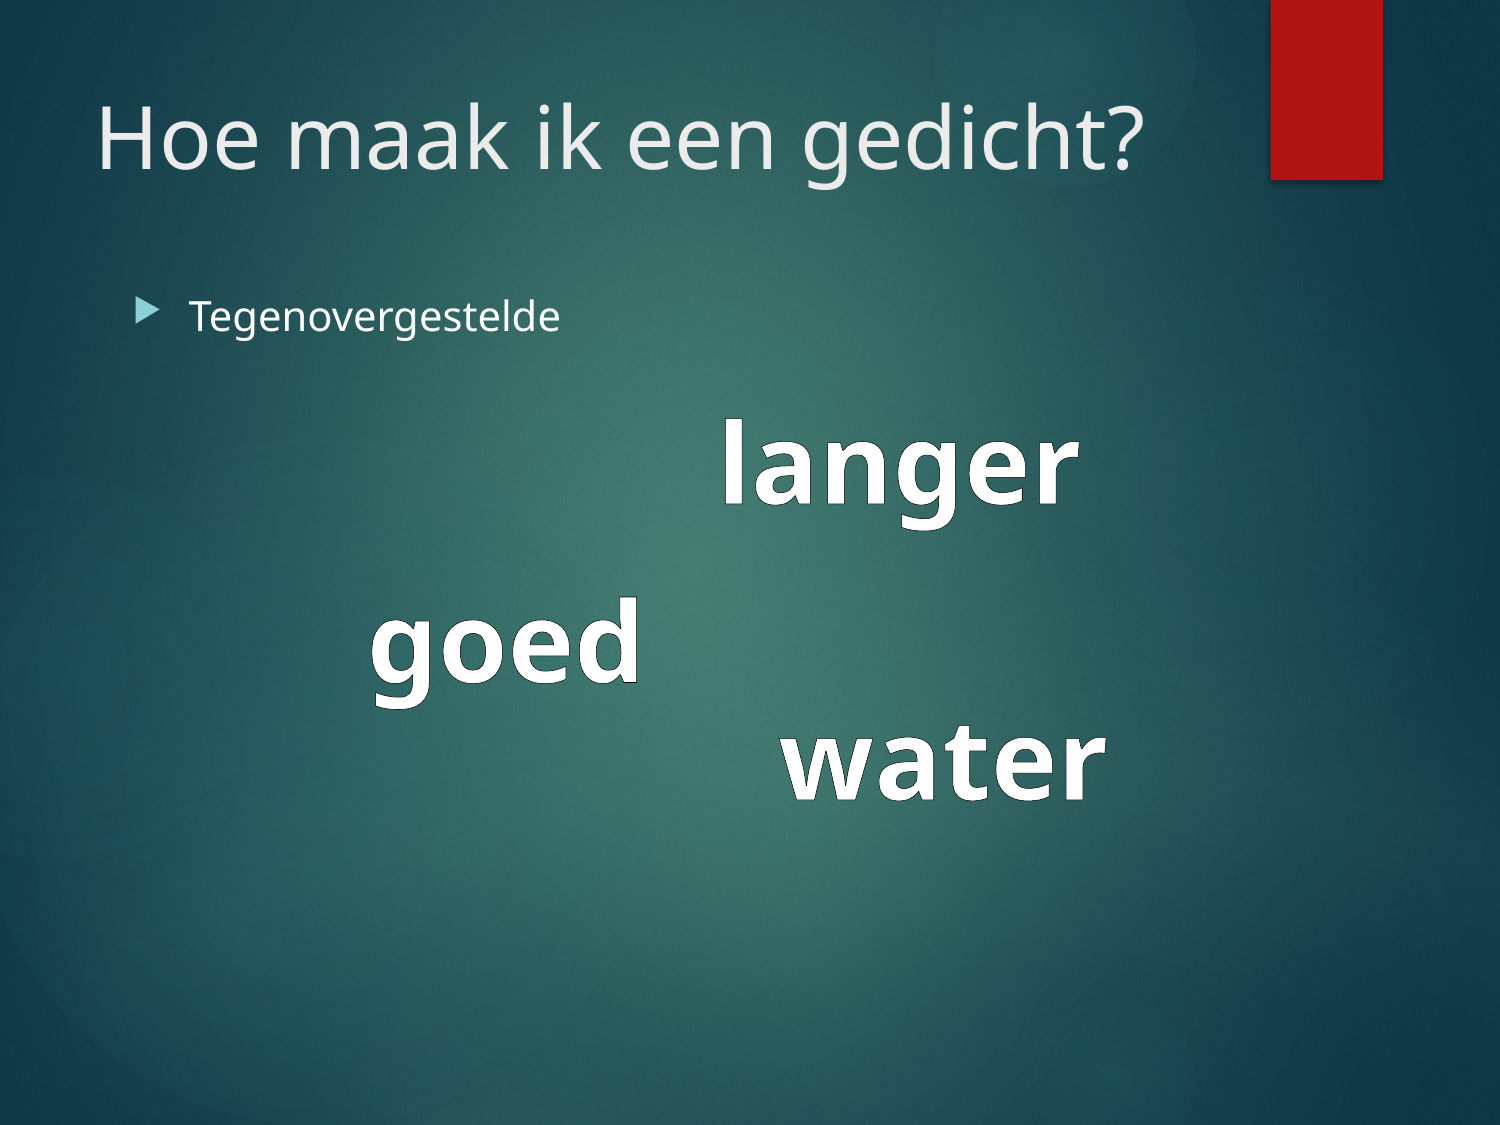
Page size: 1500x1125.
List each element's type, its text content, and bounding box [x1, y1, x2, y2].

text_box water [762, 679, 1124, 830]
list Tegenovergestelde [117, 211, 1219, 900]
text_box langer [701, 384, 1097, 534]
title Hoe maak ik een gedicht? [79, 74, 1383, 304]
text_box goed [351, 562, 661, 713]
